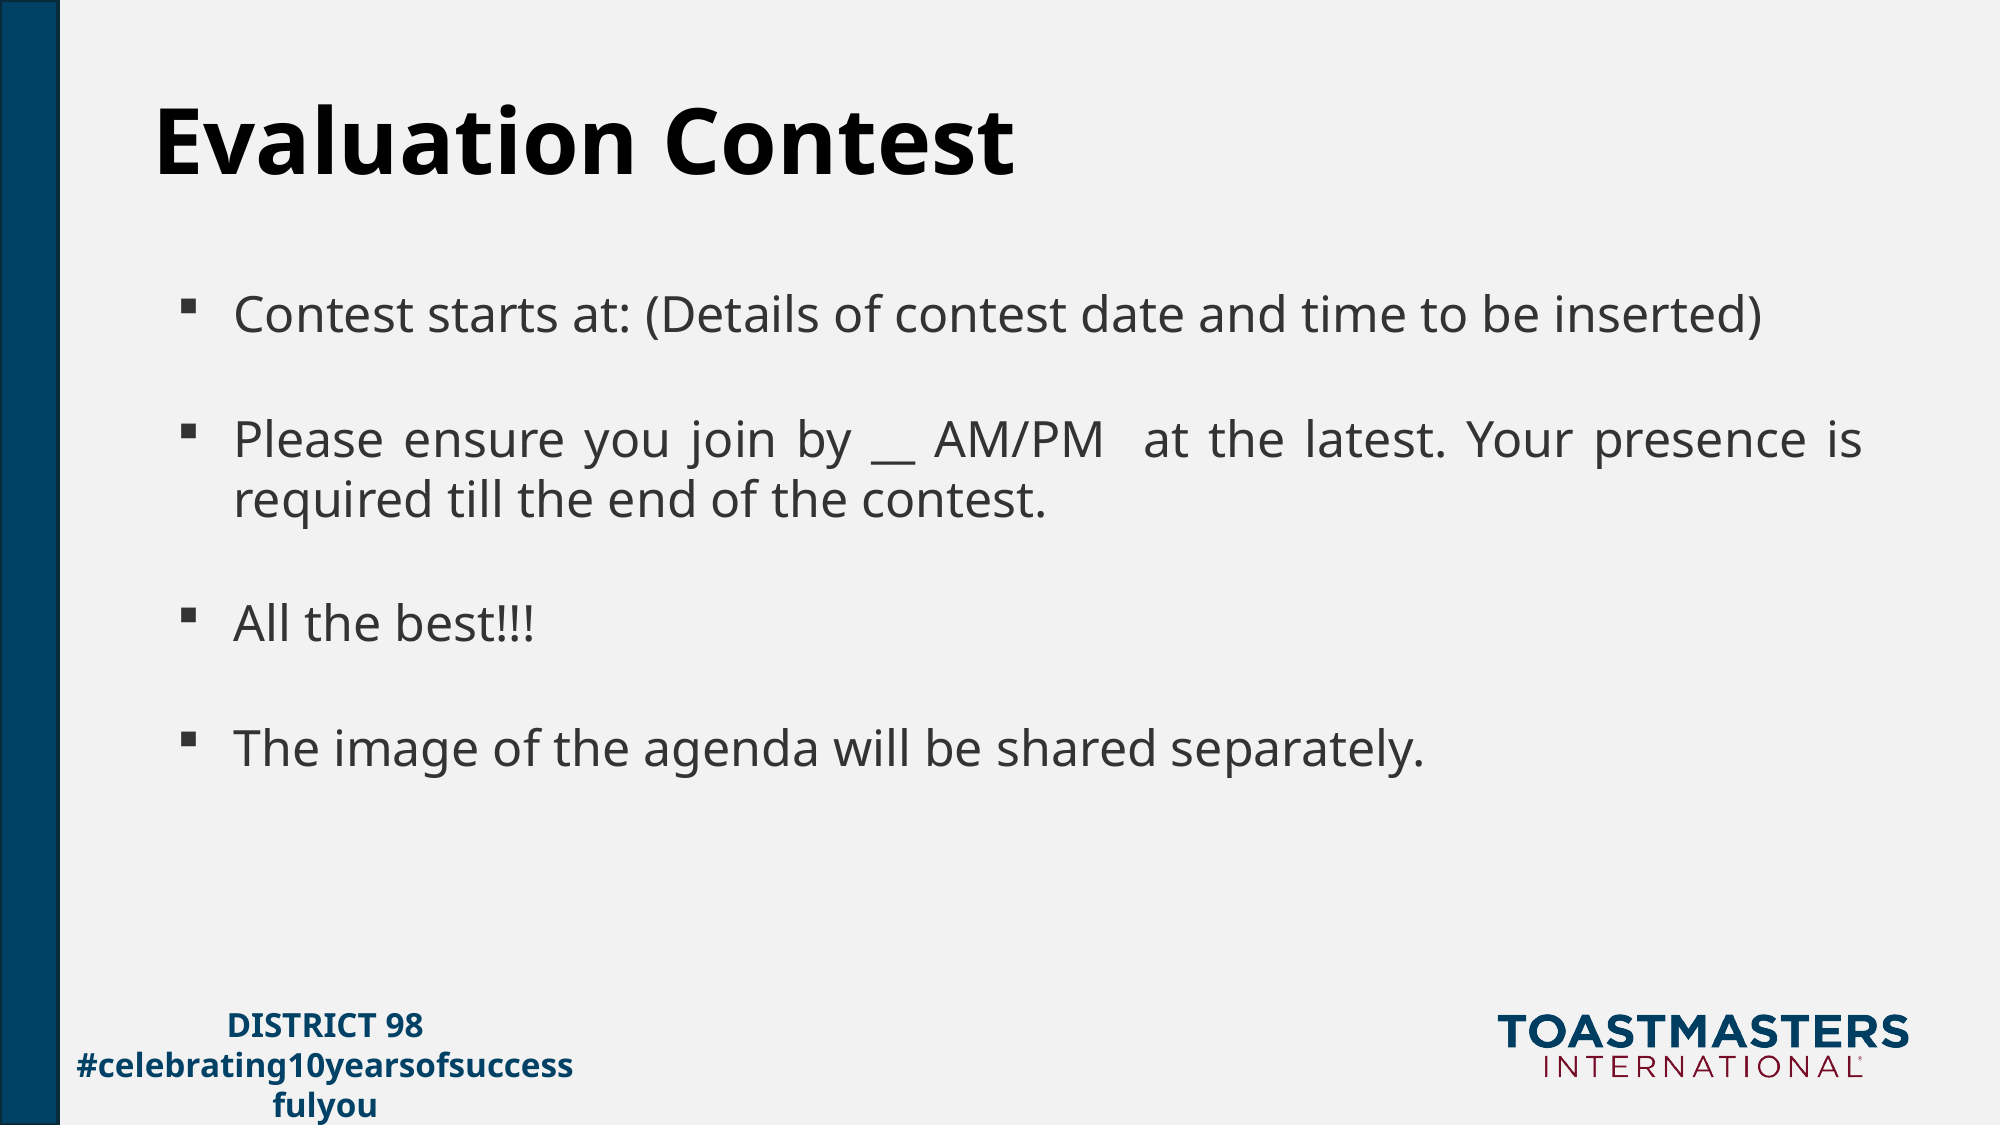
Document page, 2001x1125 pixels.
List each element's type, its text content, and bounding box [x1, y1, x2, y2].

text_box [0, 0, 60, 1125]
text_box DISTRICT 98 #celebrating10yearsofsuccessfulyou [57, 996, 593, 1125]
picture [1383, 631, 2000, 1125]
text_box Contest starts at: (Details of contest date and time to be inserted) Please ensure you join by __ AM/PM at the latest. Your presence is required till the end of the contest. All the best!!! The image of the agenda will be shared separately. [175, 268, 1865, 777]
title Evaluation Contest [137, 59, 1944, 229]
